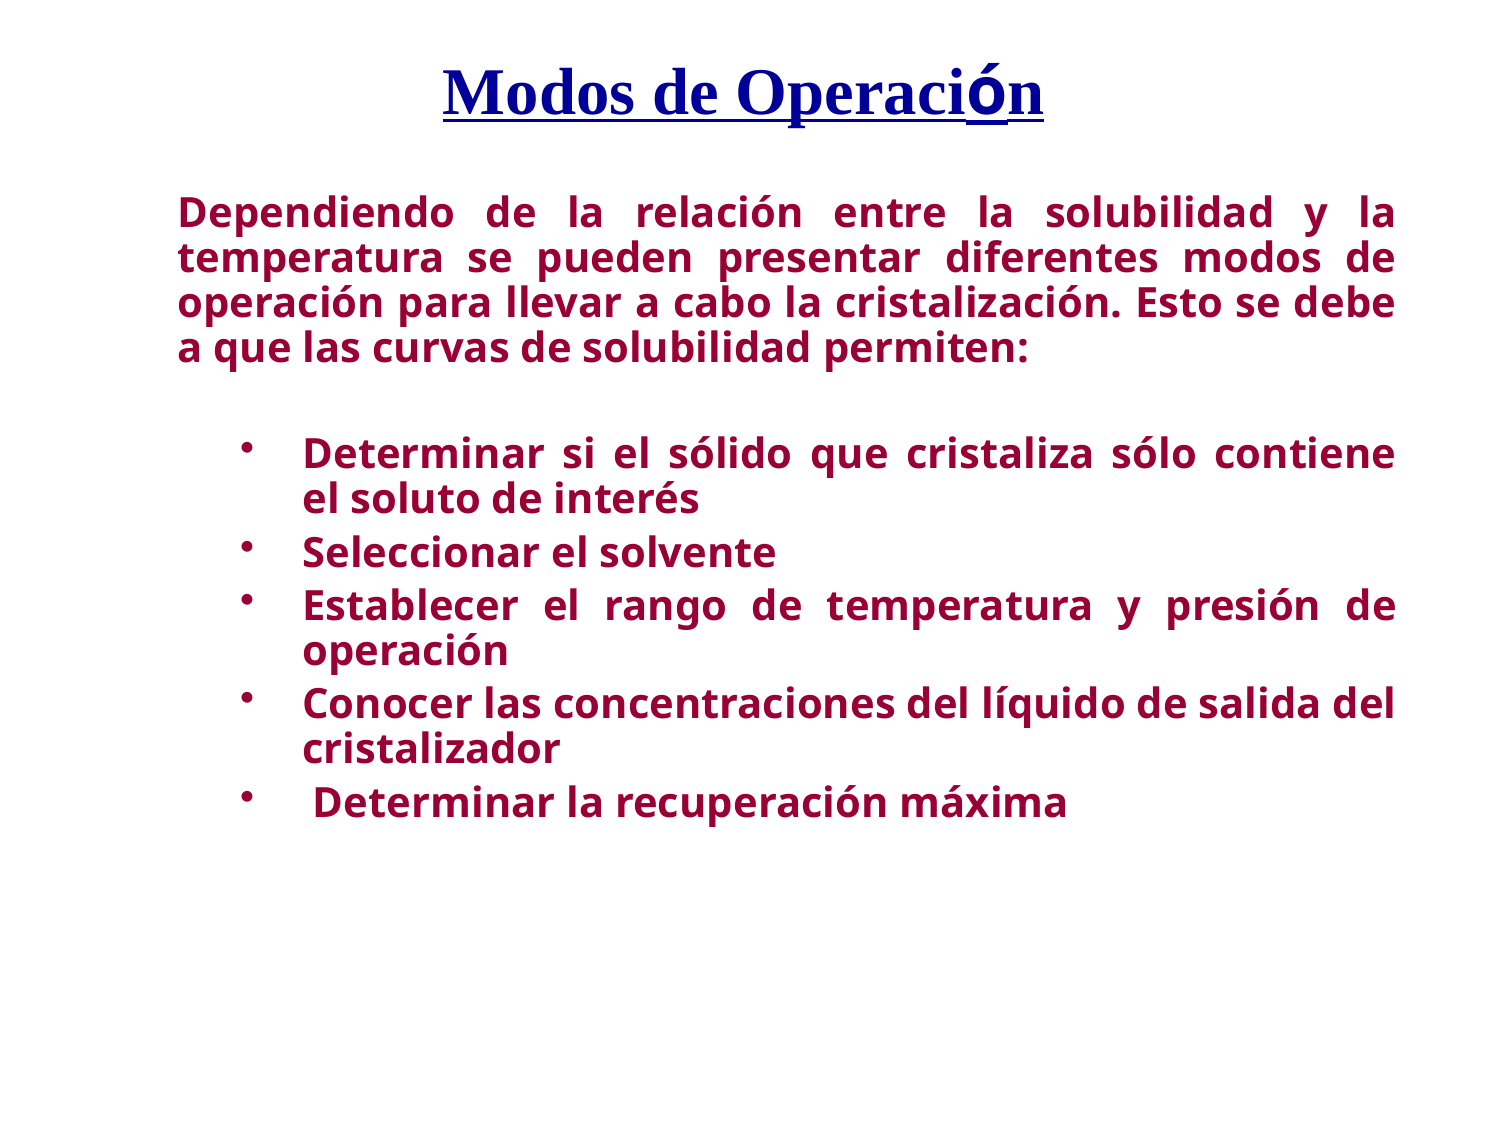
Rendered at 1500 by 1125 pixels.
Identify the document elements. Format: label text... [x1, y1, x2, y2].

list Modos de Operación Dependiendo de la relación entre la solubilidad y la temperatura se pueden presentar diferentes modos de operación para llevar a cabo la cristalización. Esto se debe a que las curvas de solubilidad permiten: Determinar si el sólido que cristaliza sólo contiene el soluto de interés Seleccionar el solvente Establecer el rango de temperatura y presión de operación Conocer las concentraciones del líquido de salida del cristalizador Determinar la recuperación máxima [74, 49, 1413, 726]
